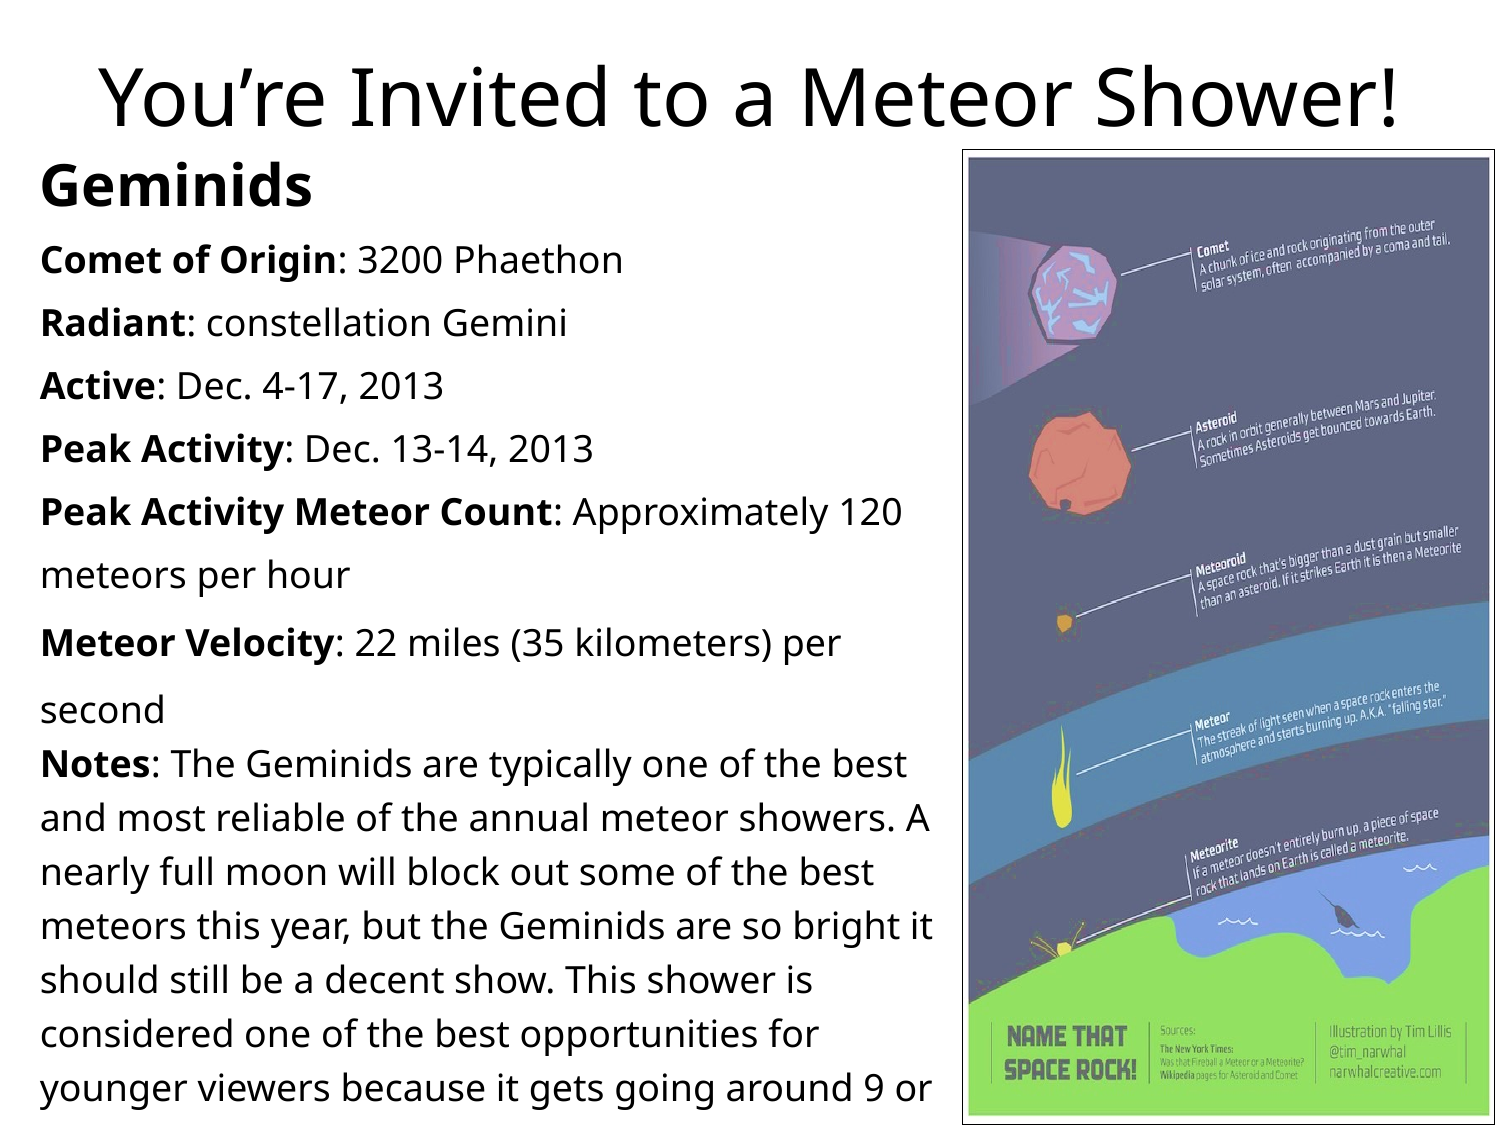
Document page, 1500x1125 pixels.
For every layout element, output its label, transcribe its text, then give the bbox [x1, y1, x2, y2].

text_box Geminids Comet of Origin: 3200 Phaethon Radiant: constellation Gemini Active: Dec. 4-17, 2013 Peak Activity: Dec. 13-14, 2013 Peak Activity Meteor Count: Approximately 120 meteors per hour Meteor Velocity: 22 miles (35 kilometers) per second Notes: The Geminids are typically one of the best and most reliable of the annual meteor showers. A nearly full moon will block out some of the best meteors this year, but the Geminids are so bright it should still be a decent show. This shower is considered one of the best opportunities for younger viewers because it gets going around 9 or 10 p.m. [24, 140, 975, 1125]
picture [962, 149, 1496, 1125]
title You’re Invited to a Meteor Shower! [75, 0, 1425, 148]
